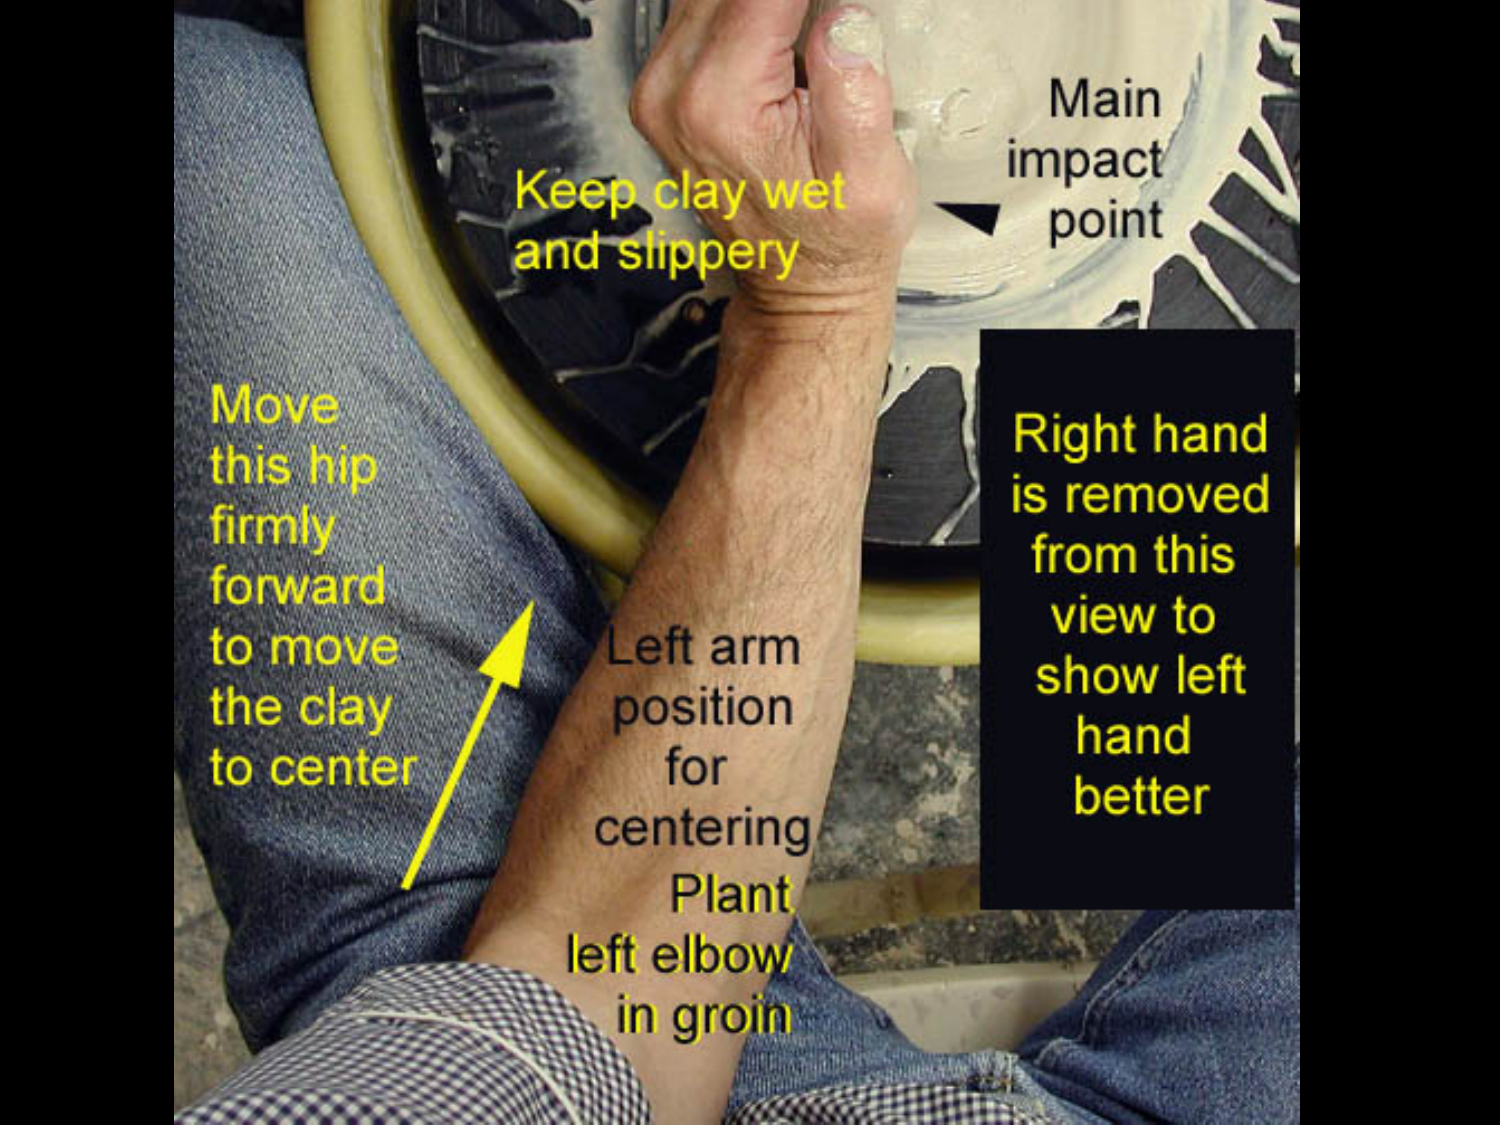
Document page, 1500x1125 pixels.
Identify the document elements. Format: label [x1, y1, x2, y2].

picture [174, 0, 1301, 1125]
